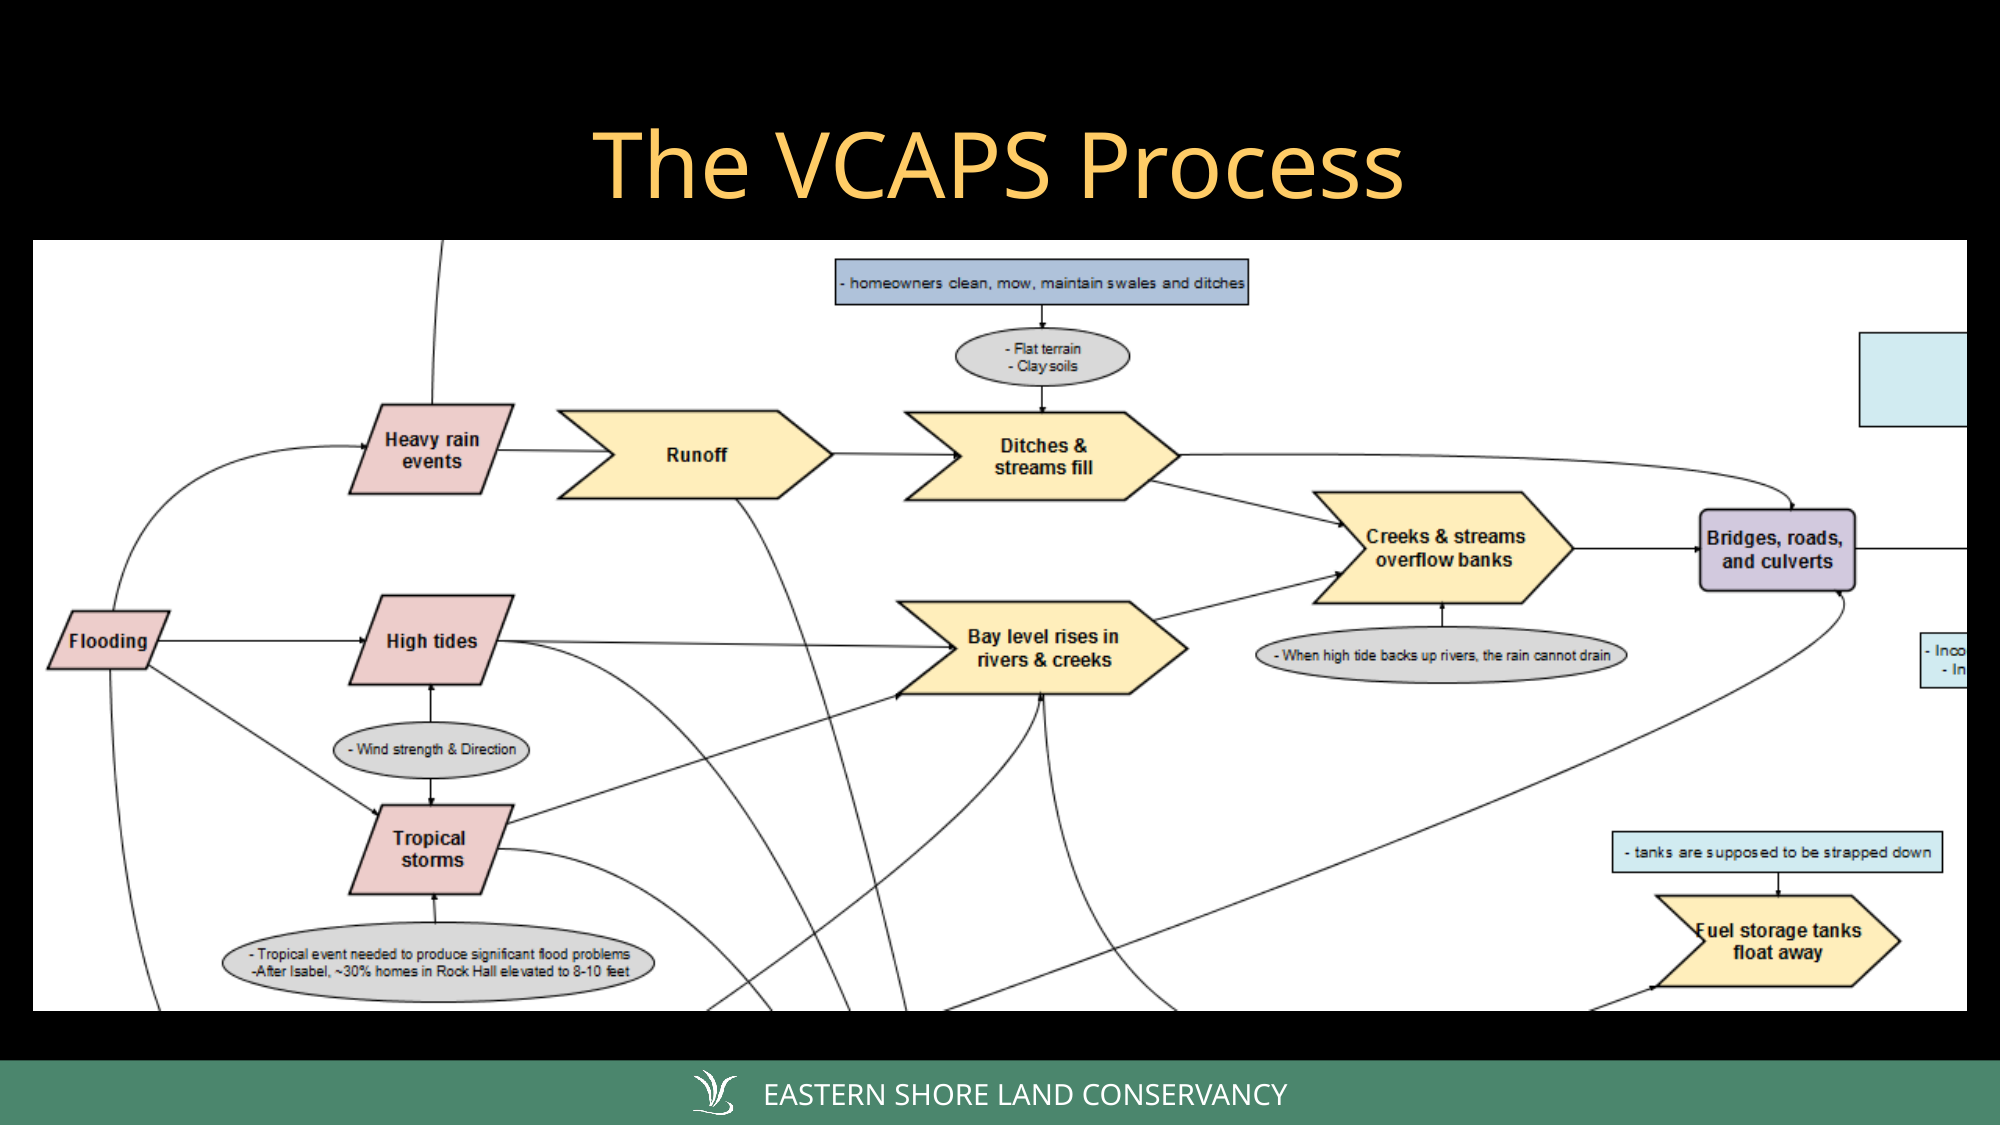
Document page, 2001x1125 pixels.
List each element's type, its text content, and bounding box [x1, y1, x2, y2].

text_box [0, 1058, 2000, 1125]
title The VCAPS Process [0, 59, 2000, 278]
picture [33, 240, 1967, 1011]
